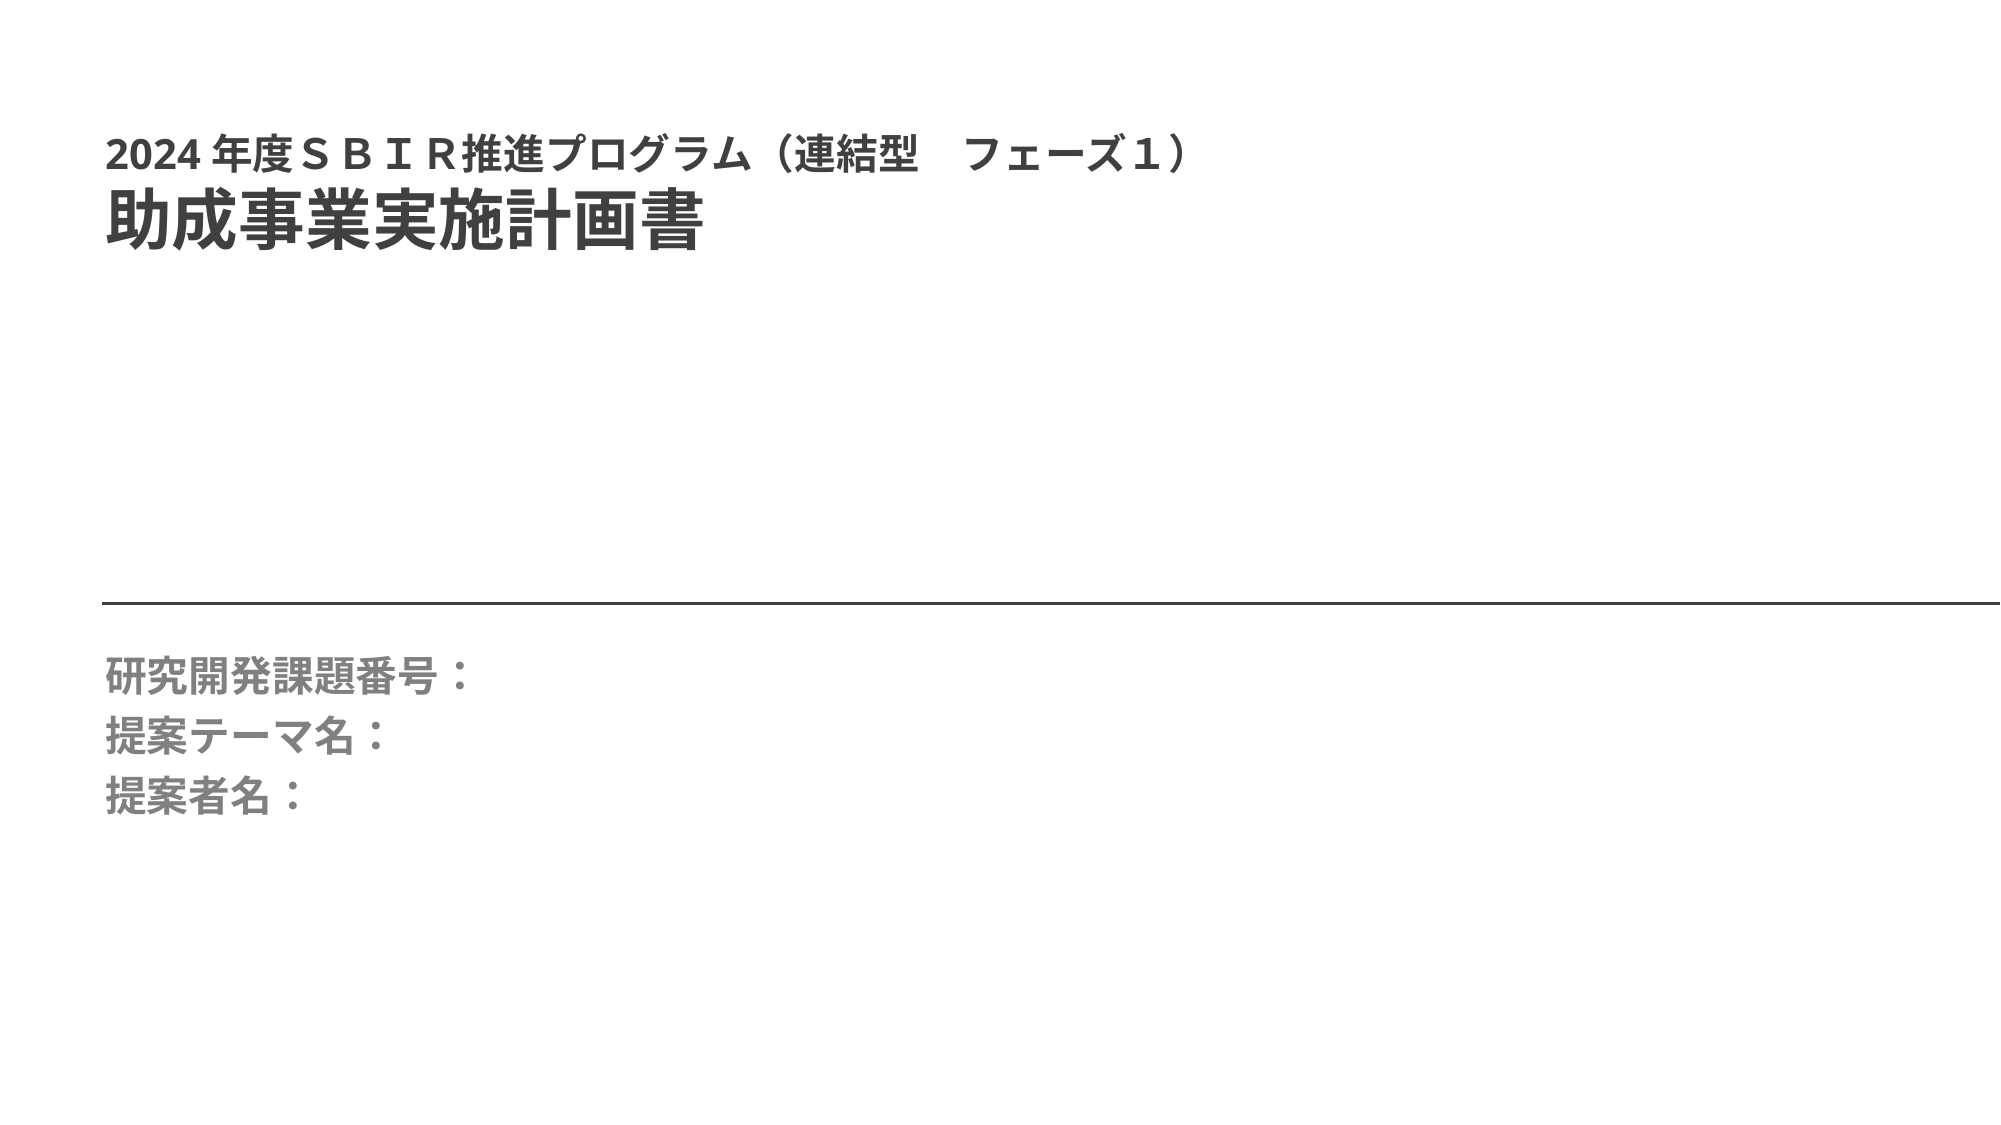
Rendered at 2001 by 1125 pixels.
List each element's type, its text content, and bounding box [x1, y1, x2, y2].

text_box 研究開発課題番号： 提案テーマ名： 提案者名： [90, 631, 1948, 828]
text_box 2024年度ＳＢＩＲ推進プログラム（連結型 フェーズ１） 助成事業実施計画書 [90, 120, 1308, 266]
